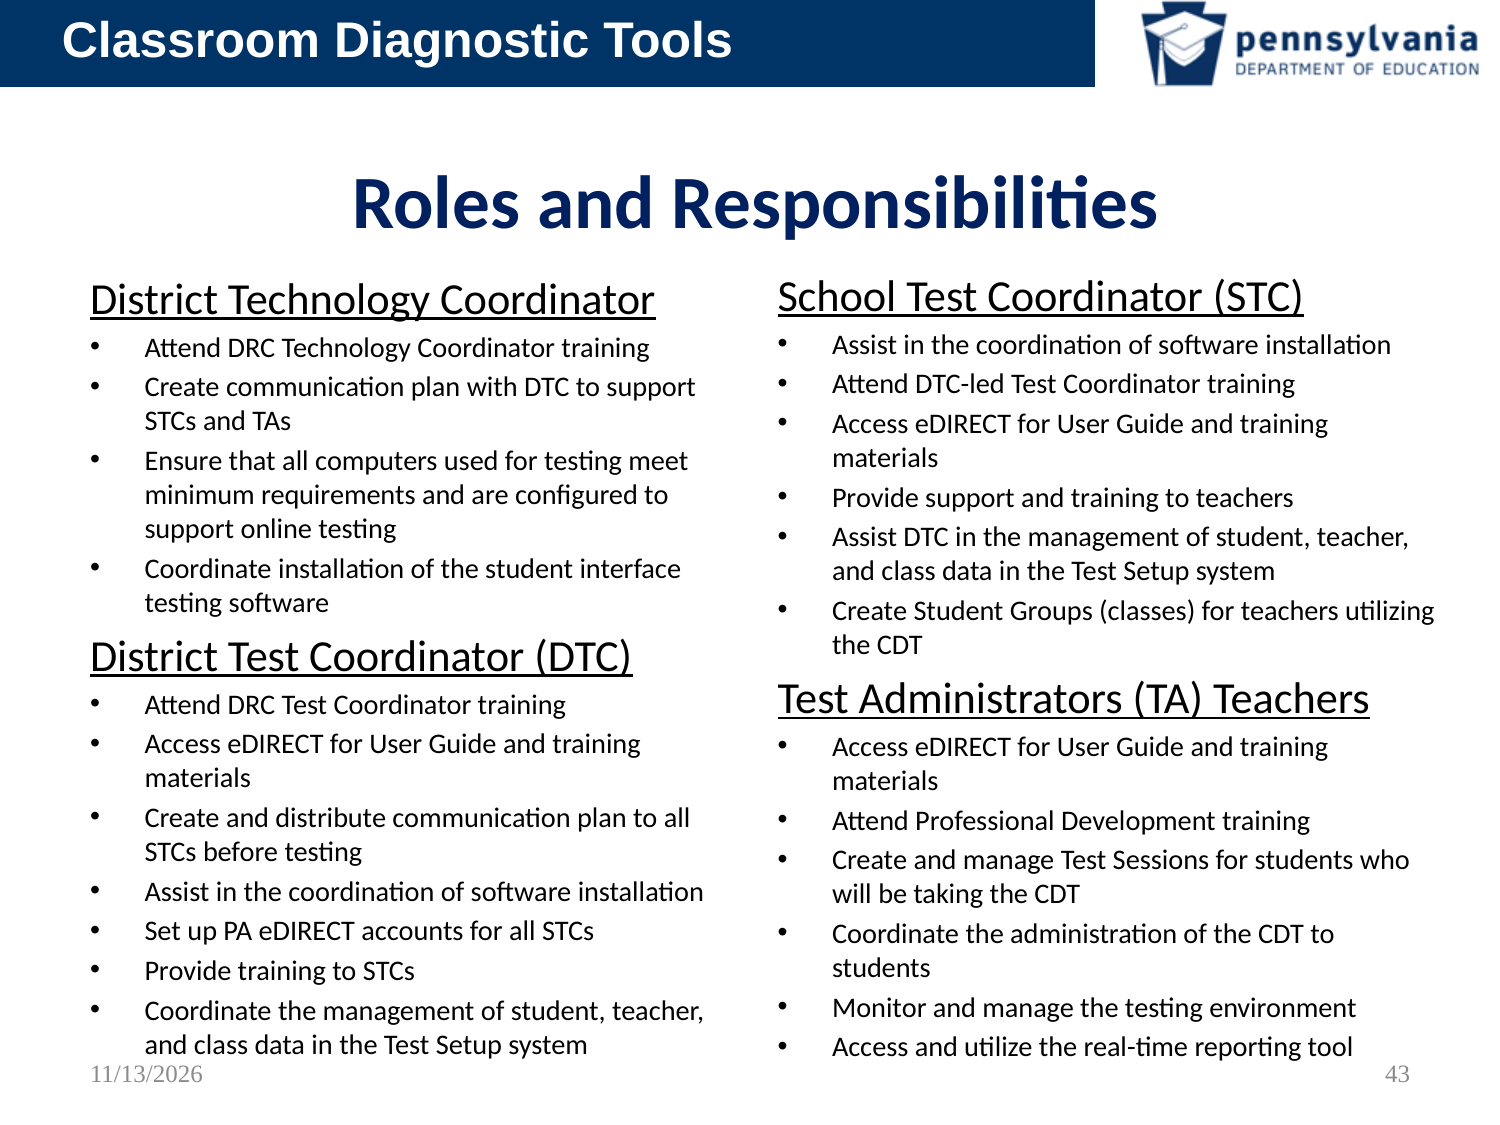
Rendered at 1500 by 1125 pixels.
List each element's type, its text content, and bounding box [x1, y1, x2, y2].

list School Test Coordinator (STC) Assist in the coordination of software installation Attend DTC-led Test Coordinator training Access eDIRECT for User Guide and training materials Provide support and training to teachers Assist DTC in the management of student, teacher, and class data in the Test Setup system Create Student Groups (classes) for teachers utilizing the CDT Test Administrators (TA) Teachers Access eDIRECT for User Guide and training materials Attend Professional Development training Create and manage Test Sessions for students who will be taking the CDT Coordinate the administration of the CDT to students Monitor and manage the testing environment Access and utilize the real-time reporting tool [762, 259, 1454, 1079]
list District Technology Coordinator Attend DRC Technology Coordinator training Create communication plan with DTC to support STCs and TAs Ensure that all computers used for testing meet minimum requirements and are configured to support online testing Coordinate installation of the student interface testing software District Test Coordinator (DTC) Attend DRC Test Coordinator training Access eDIRECT for User Guide and training materials Create and distribute communication plan to all STCs before testing Assist in the coordination of software installation Set up PA eDIRECT accounts for all STCs Provide training to STCs Coordinate the management of student, teacher, and class data in the Test Setup system [74, 262, 738, 1082]
slide_number 43 [1074, 1042, 1425, 1103]
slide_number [75, 1042, 425, 1103]
title Roles and Responsibilities [68, 145, 1444, 252]
picture [1134, 0, 1485, 90]
